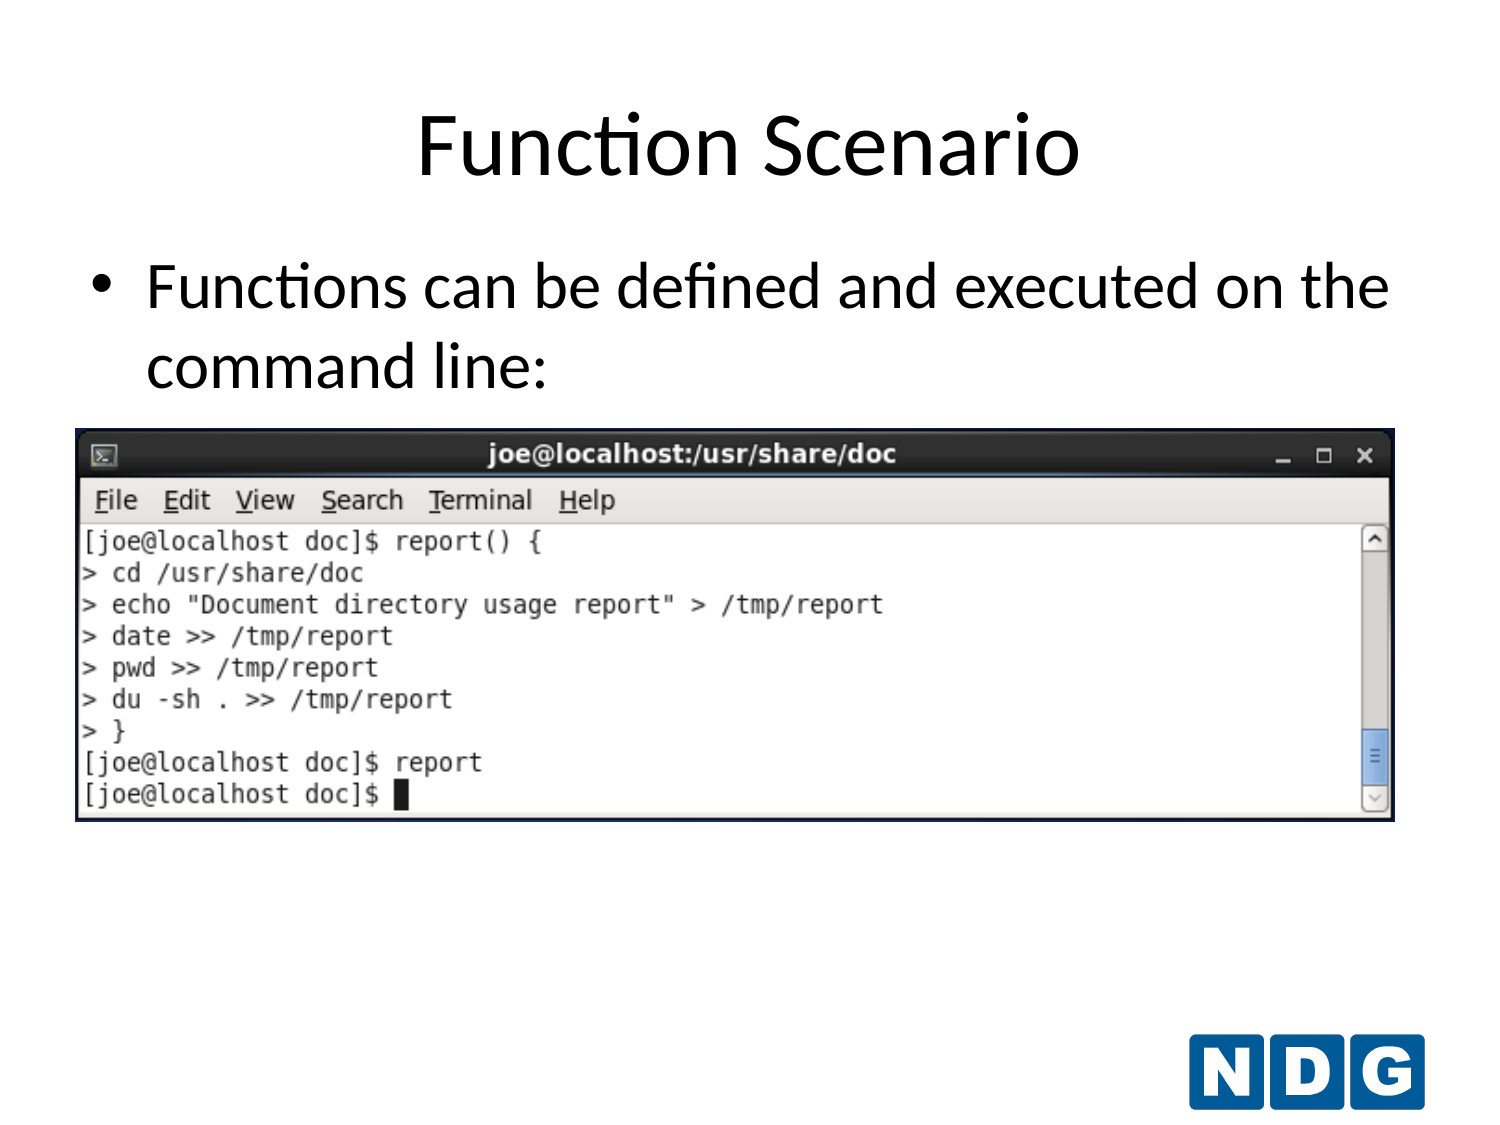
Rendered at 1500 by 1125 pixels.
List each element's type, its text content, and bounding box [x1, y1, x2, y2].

picture [74, 427, 1395, 822]
title Function Scenario [74, 44, 1426, 233]
picture [1189, 1034, 1425, 1110]
list Functions can be defined and executed on the command line: [74, 234, 1426, 978]
